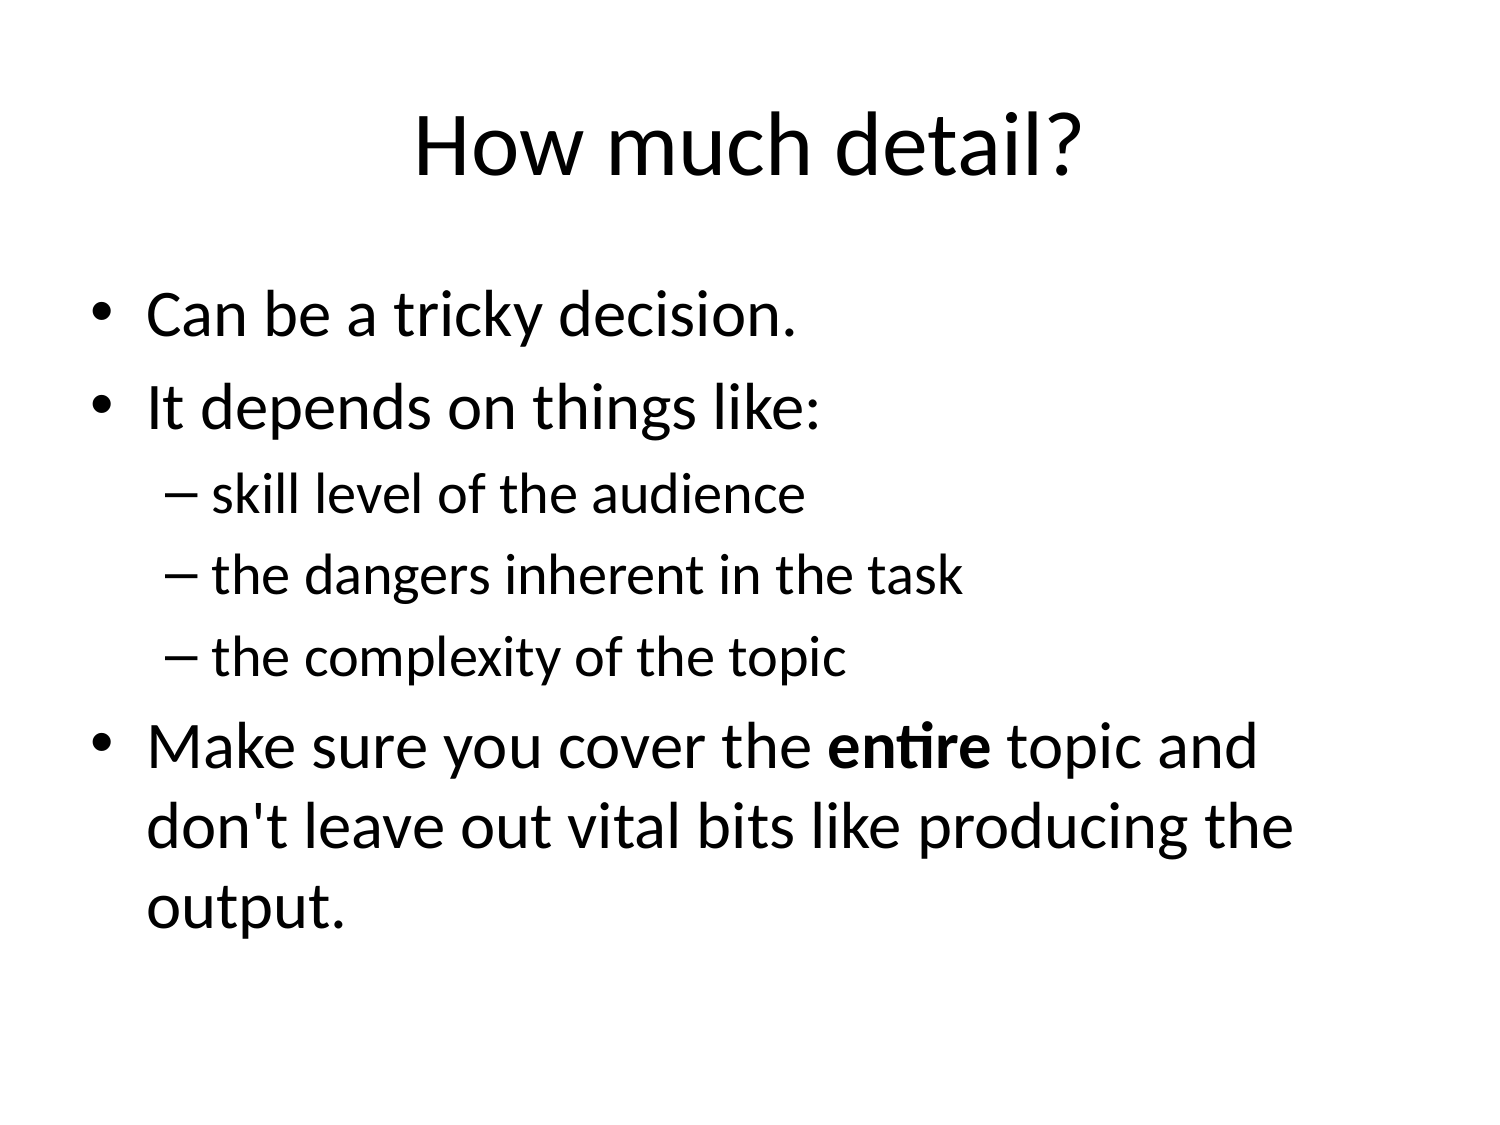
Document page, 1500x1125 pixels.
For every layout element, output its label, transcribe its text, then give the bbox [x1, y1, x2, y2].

title How much detail? [74, 44, 1426, 233]
list Can be a tricky decision. It depends on things like: skill level of the audience the dangers inherent in the task the complexity of the topic Make sure you cover the entire topic and don't leave out vital bits like producing the output. [74, 262, 1426, 1006]
